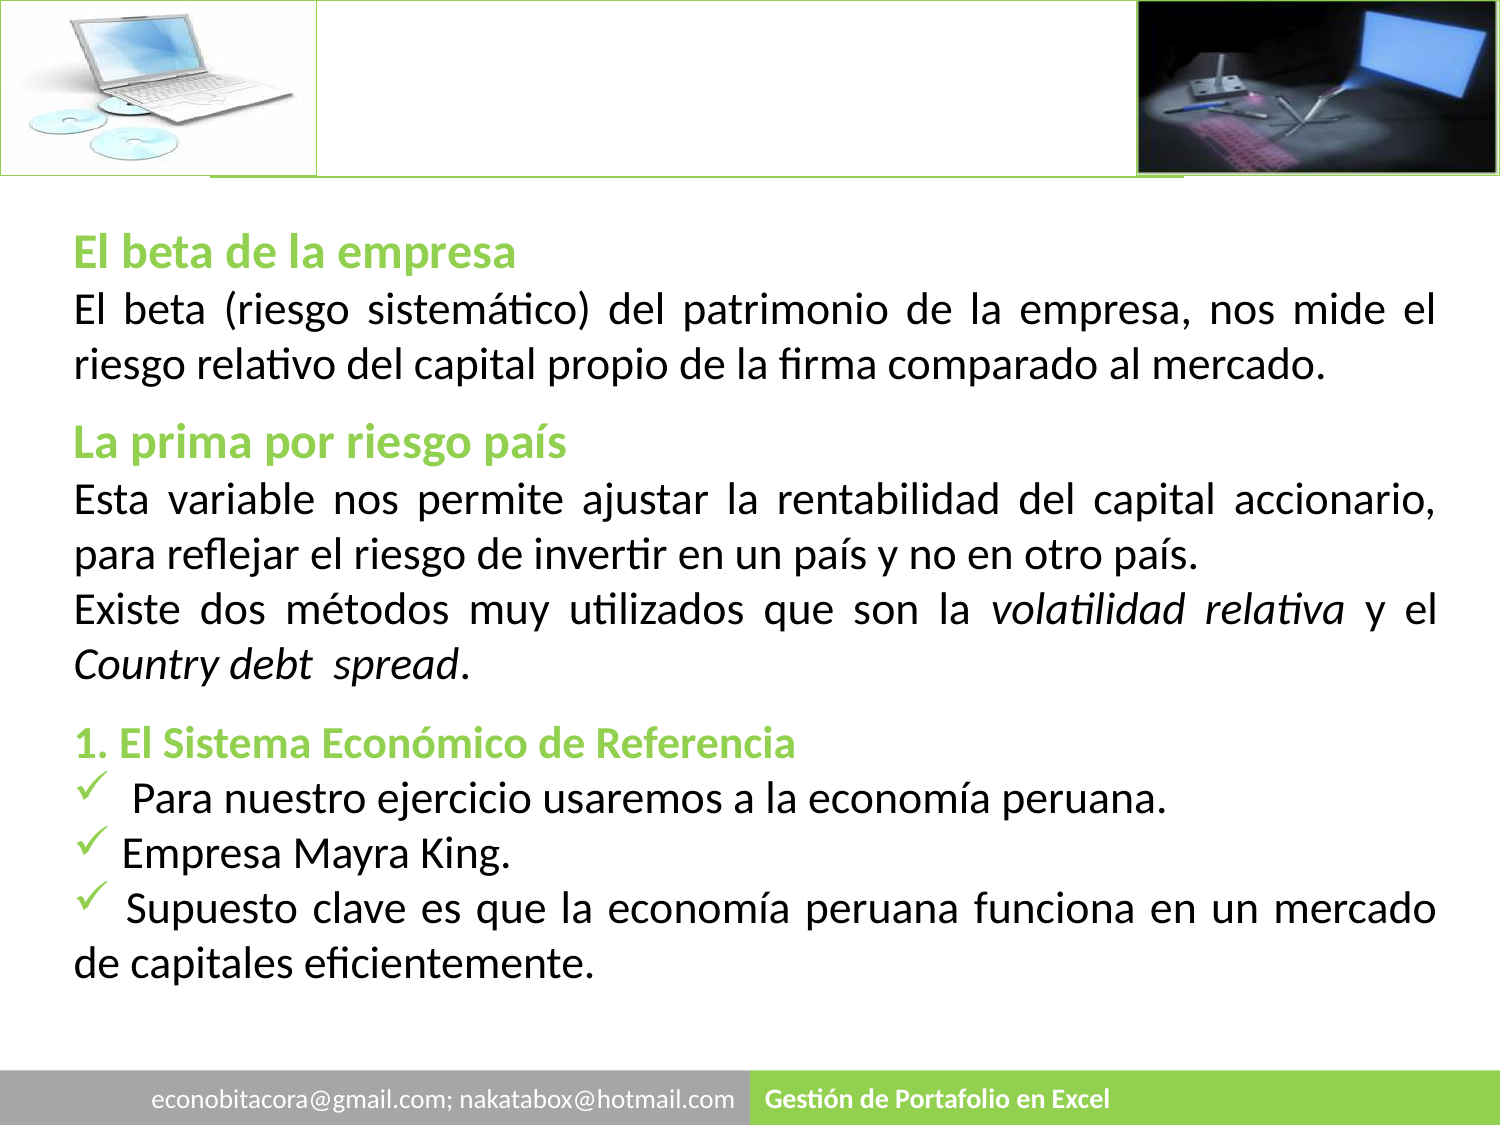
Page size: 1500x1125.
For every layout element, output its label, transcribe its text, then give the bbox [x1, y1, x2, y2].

picture [1136, 0, 1500, 177]
text_box El beta de la empresa El beta (riesgo sistemático) del patrimonio de la empresa, nos mide el riesgo relativo del capital propio de la firma comparado al mercado. La prima por riesgo país Esta variable nos permite ajustar la rentabilidad del capital accionario, para reflejar el riesgo de invertir en un país y no en otro país. Existe dos métodos muy utilizados que son la volatilidad relativa y el Country debt spread. 1. El Sistema Económico de Referencia Para nuestro ejercicio usaremos a la economía peruana. Empresa Mayra King. Supuesto clave es que la economía peruana funciona en un mercado de capitales eficientemente. [58, 210, 1453, 1008]
picture [0, 0, 317, 177]
text_box econobitacora@gmail.com; nakatabox@hotmail.com [0, 1070, 749, 1125]
text_box Gestión de Portafolio en Excel [749, 1070, 1500, 1125]
text_box [318, 0, 1134, 178]
